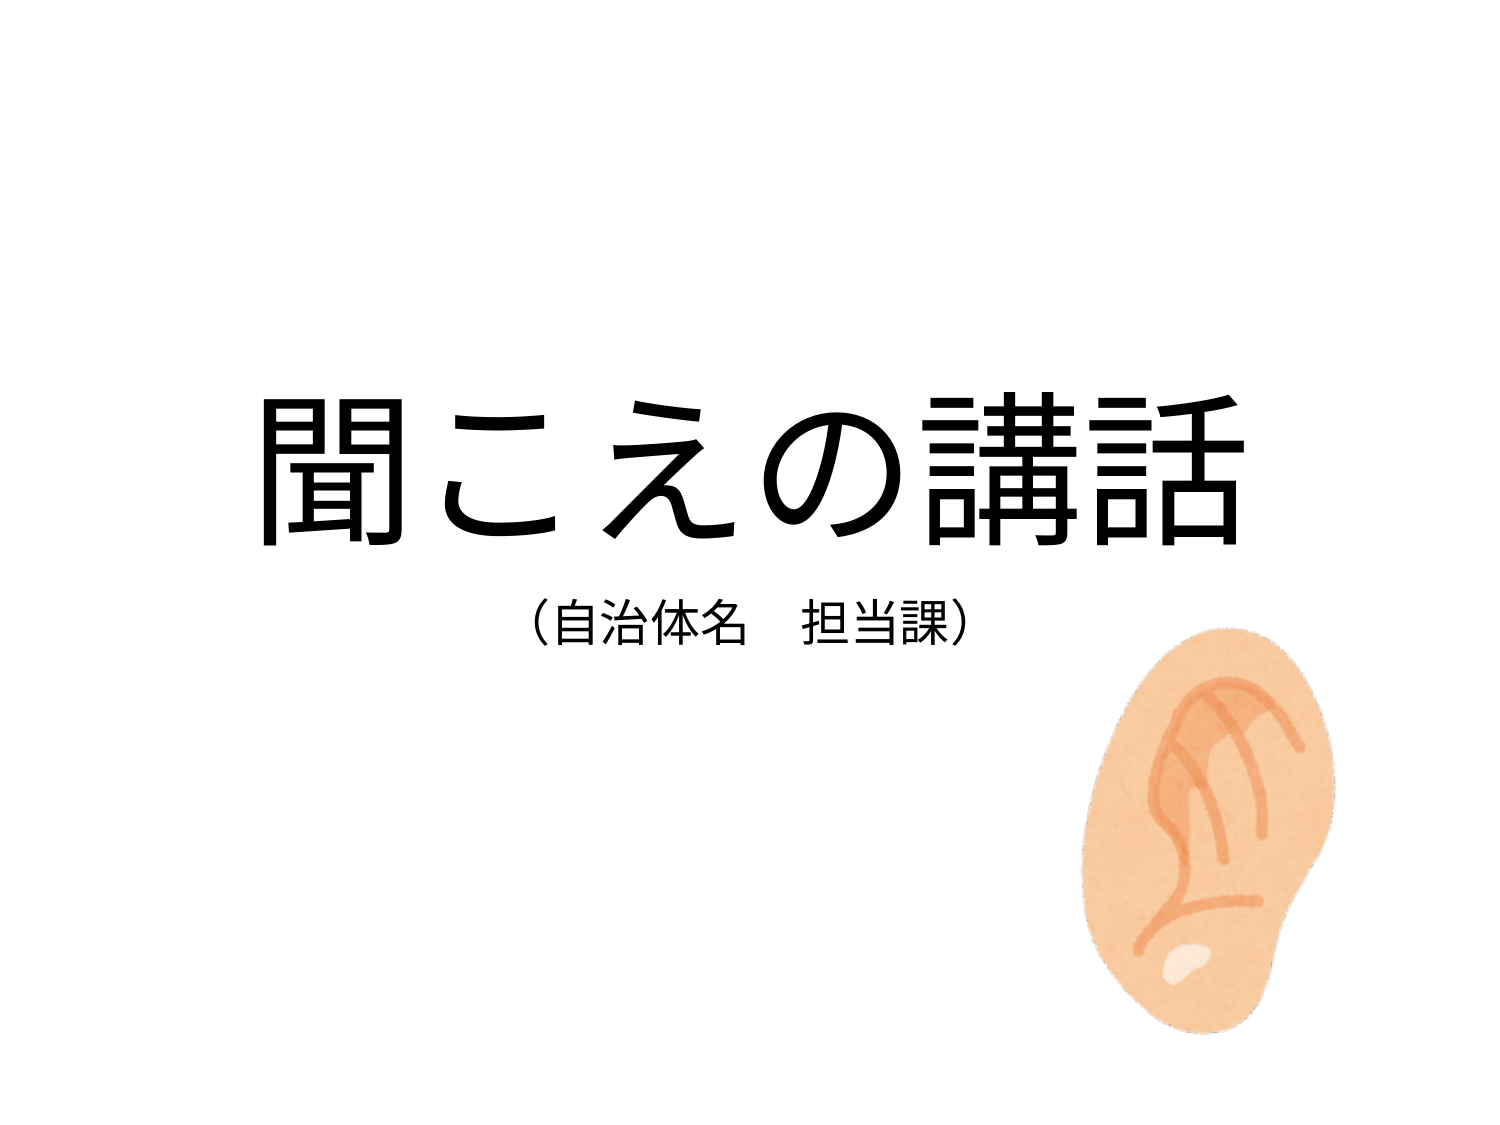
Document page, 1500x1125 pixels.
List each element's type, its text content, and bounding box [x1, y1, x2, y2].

title 聞こえの講話 [112, 184, 1388, 576]
subtitle （自治体名 担当課） [187, 590, 1313, 863]
picture [1020, 613, 1388, 1047]
